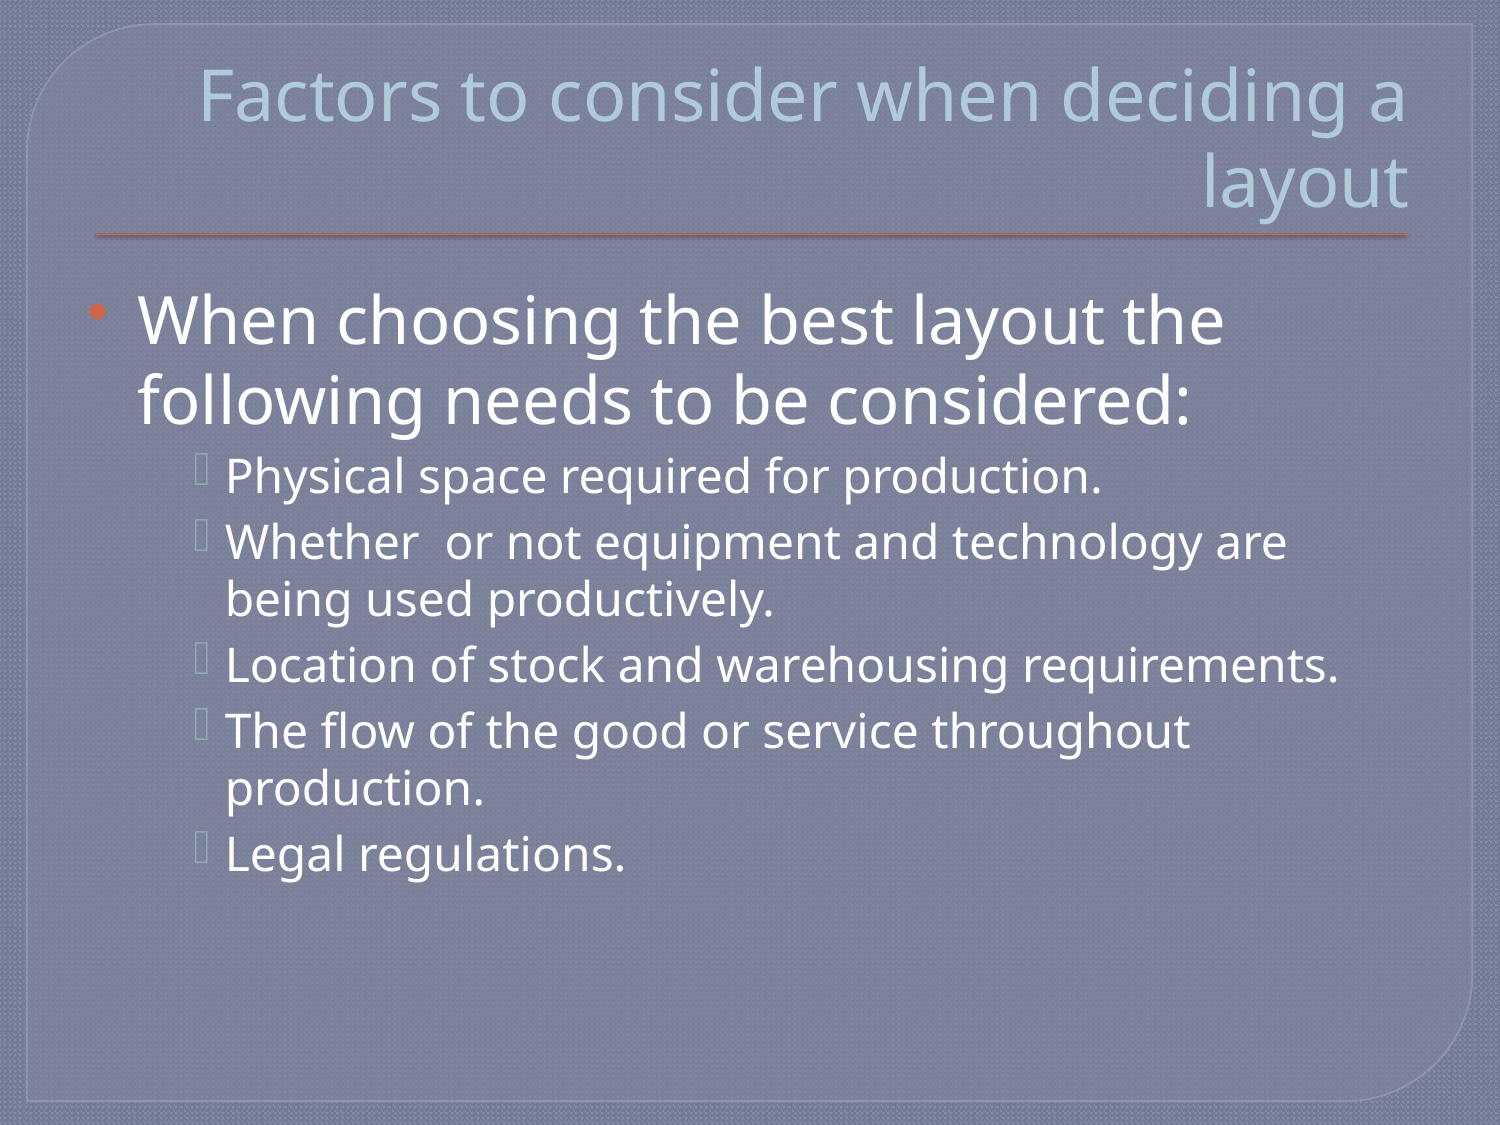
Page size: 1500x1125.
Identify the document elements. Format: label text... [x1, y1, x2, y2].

title Factors to consider when deciding a layout [75, 41, 1425, 230]
list When choosing the best layout the following needs to be considered: Physical space required for production. Whether or not equipment and technology are being used productively. Location of stock and warehousing requirements. The flow of the good or service throughout production. Legal regulations. [75, 270, 1425, 1013]
